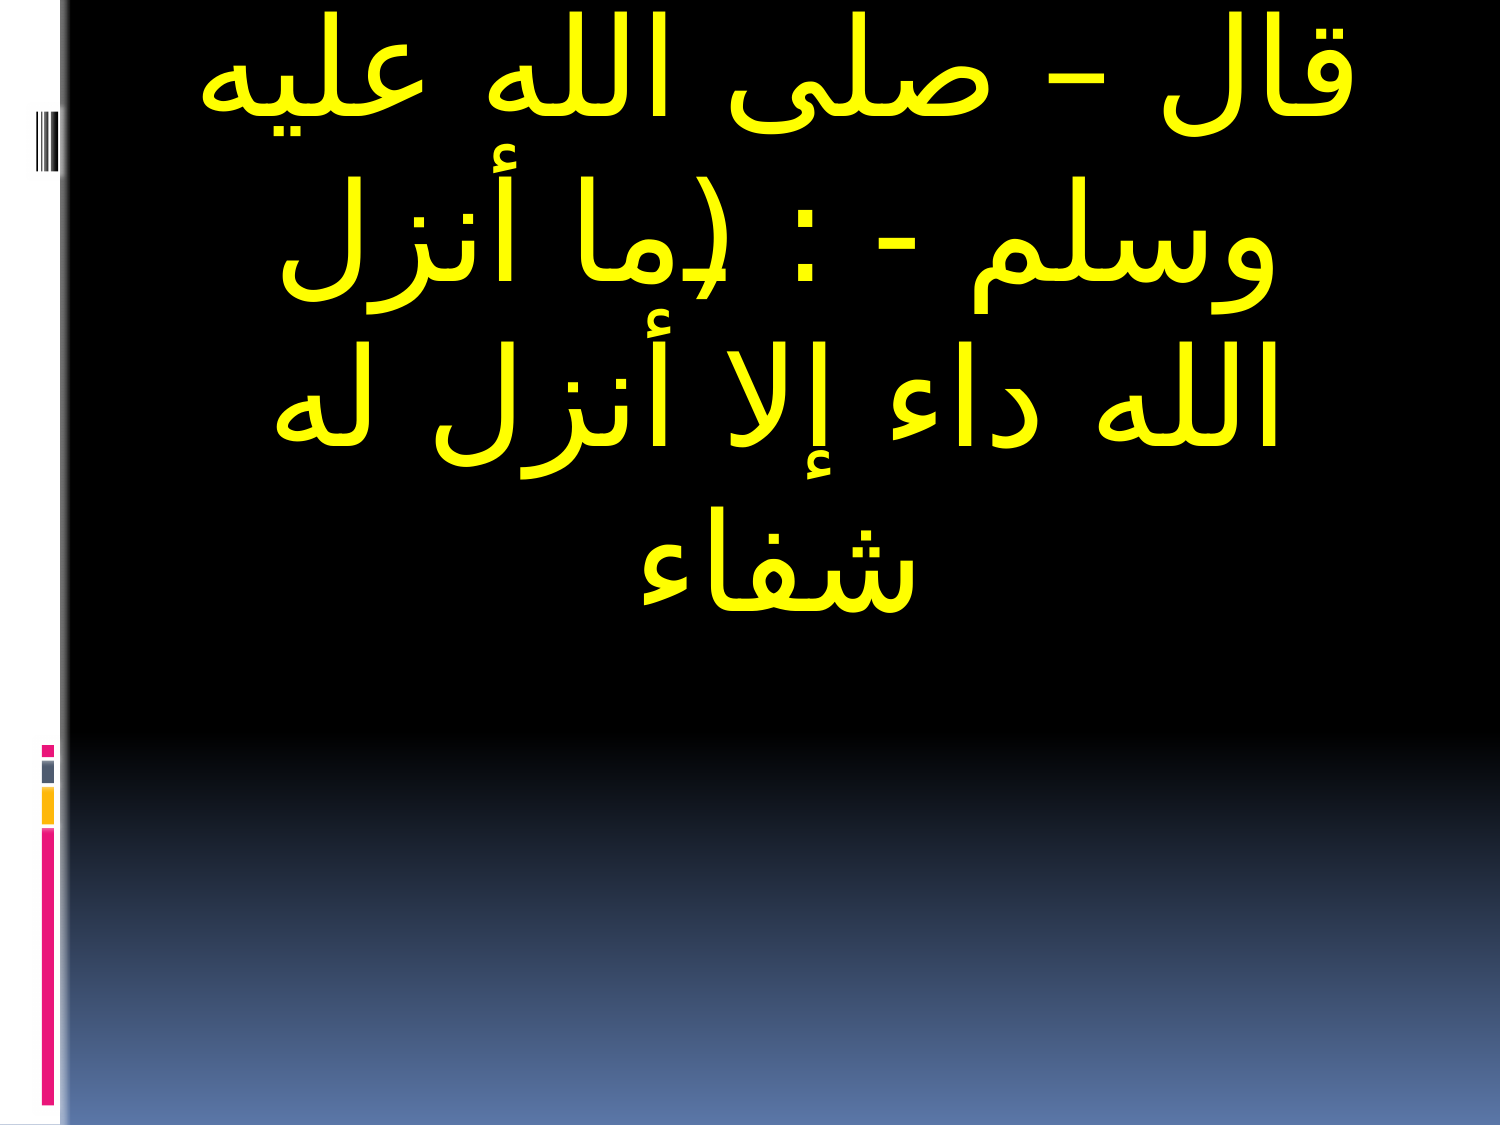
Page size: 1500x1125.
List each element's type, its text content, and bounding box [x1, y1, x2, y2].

subtitle قال – صلى الله عليه وسلم - : (ما أنزل الله داء إلا أنزل له شفاء [140, 128, 1416, 961]
